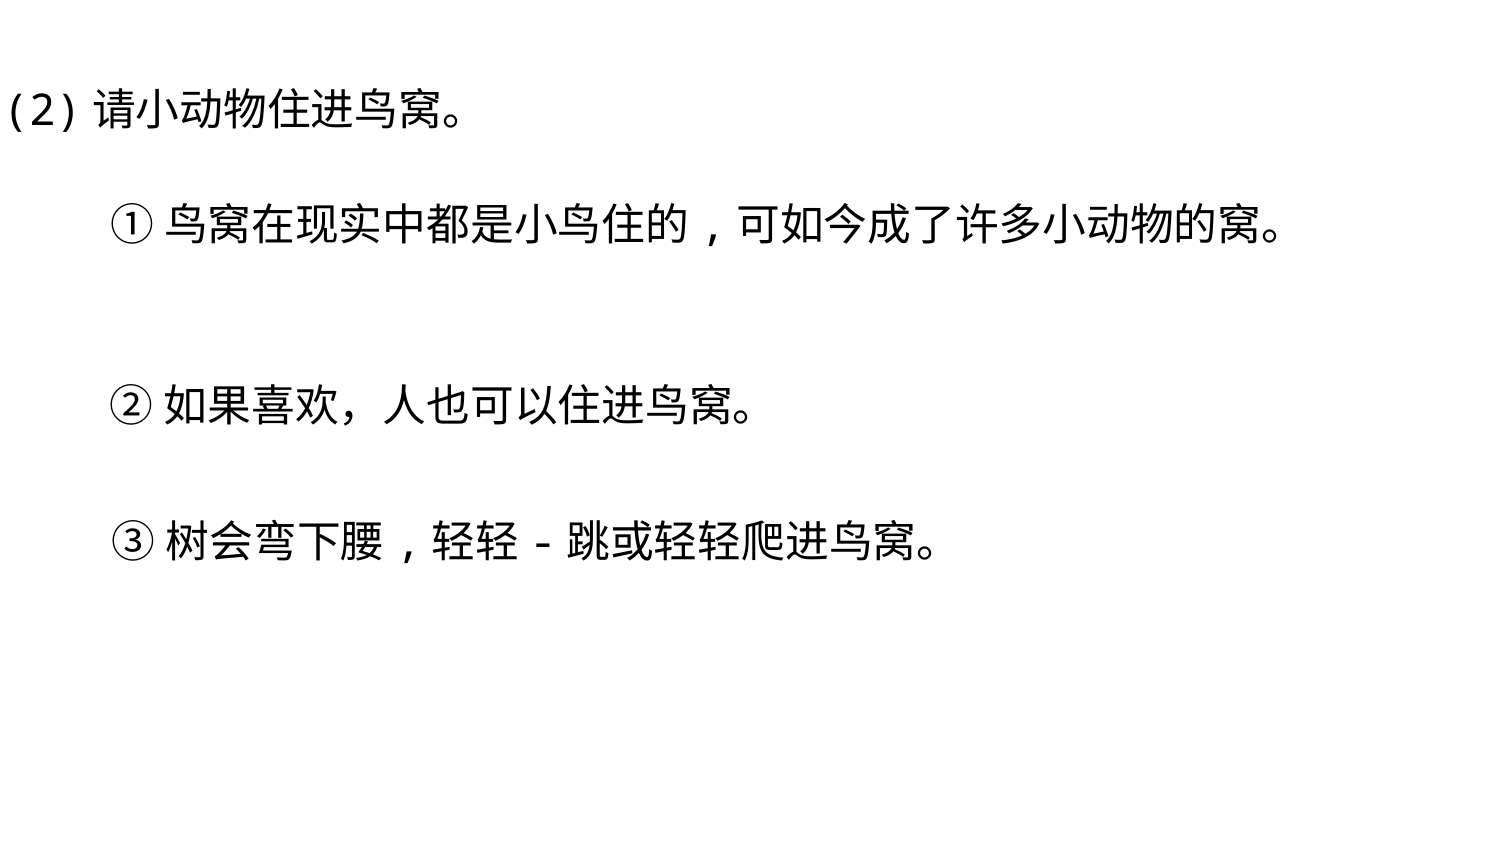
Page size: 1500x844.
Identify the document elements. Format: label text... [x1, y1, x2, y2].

text_box ②如果喜欢，人也可以住进鸟窝。 [98, 371, 788, 436]
text_box ①鸟窝在现实中都是小鸟住的,可如今成了许多小动物的窝。 [98, 165, 1499, 255]
text_box (2)请小动物住进鸟窝。 [0, 76, 498, 141]
text_box ③树会弯下腰,轻轻-跳或轻轻爬进鸟窝。 [100, 507, 1446, 572]
